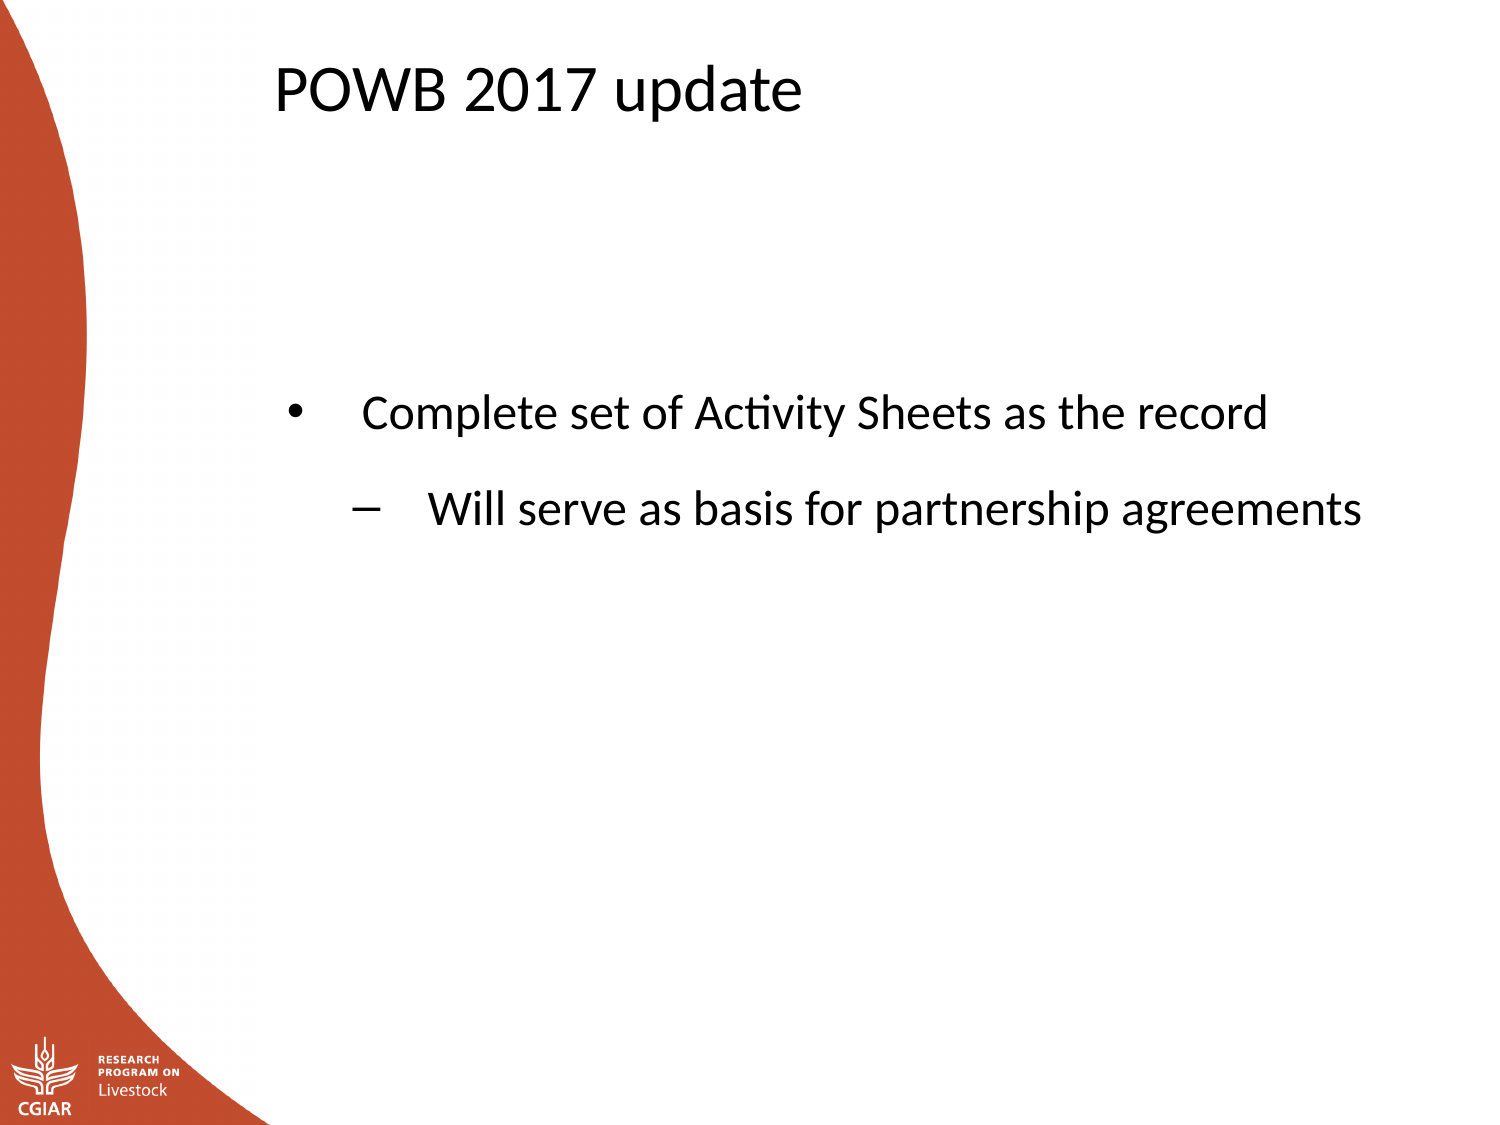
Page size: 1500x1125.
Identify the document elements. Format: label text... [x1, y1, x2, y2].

list Complete set of Activity Sheets as the record Will serve as basis for partnership agreements [225, 312, 1450, 938]
picture [0, 0, 270, 1125]
list POWB 2017 update [212, 37, 1450, 225]
